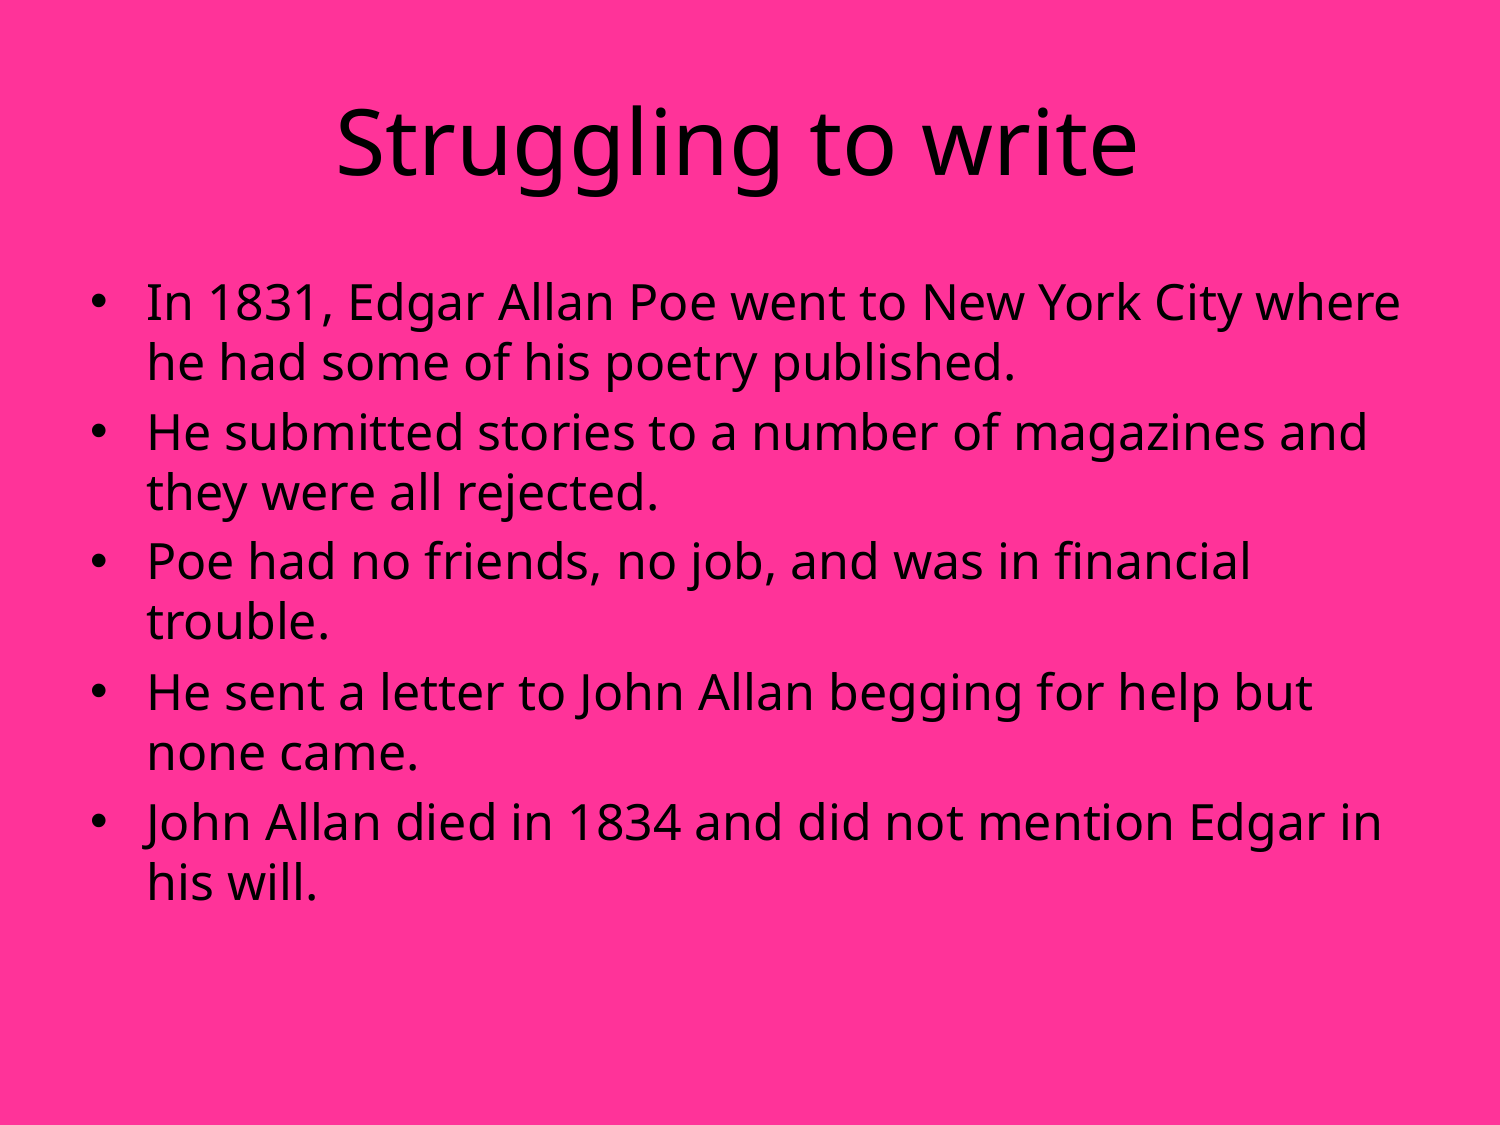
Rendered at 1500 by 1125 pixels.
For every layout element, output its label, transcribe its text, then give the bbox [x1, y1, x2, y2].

list In 1831, Edgar Allan Poe went to New York City where he had some of his poetry published. He submitted stories to a number of magazines and they were all rejected. Poe had no friends, no job, and was in financial trouble. He sent a letter to John Allan begging for help but none came. John Allan died in 1834 and did not mention Edgar in his will. [75, 262, 1425, 1005]
title Struggling to write [75, 45, 1425, 233]
